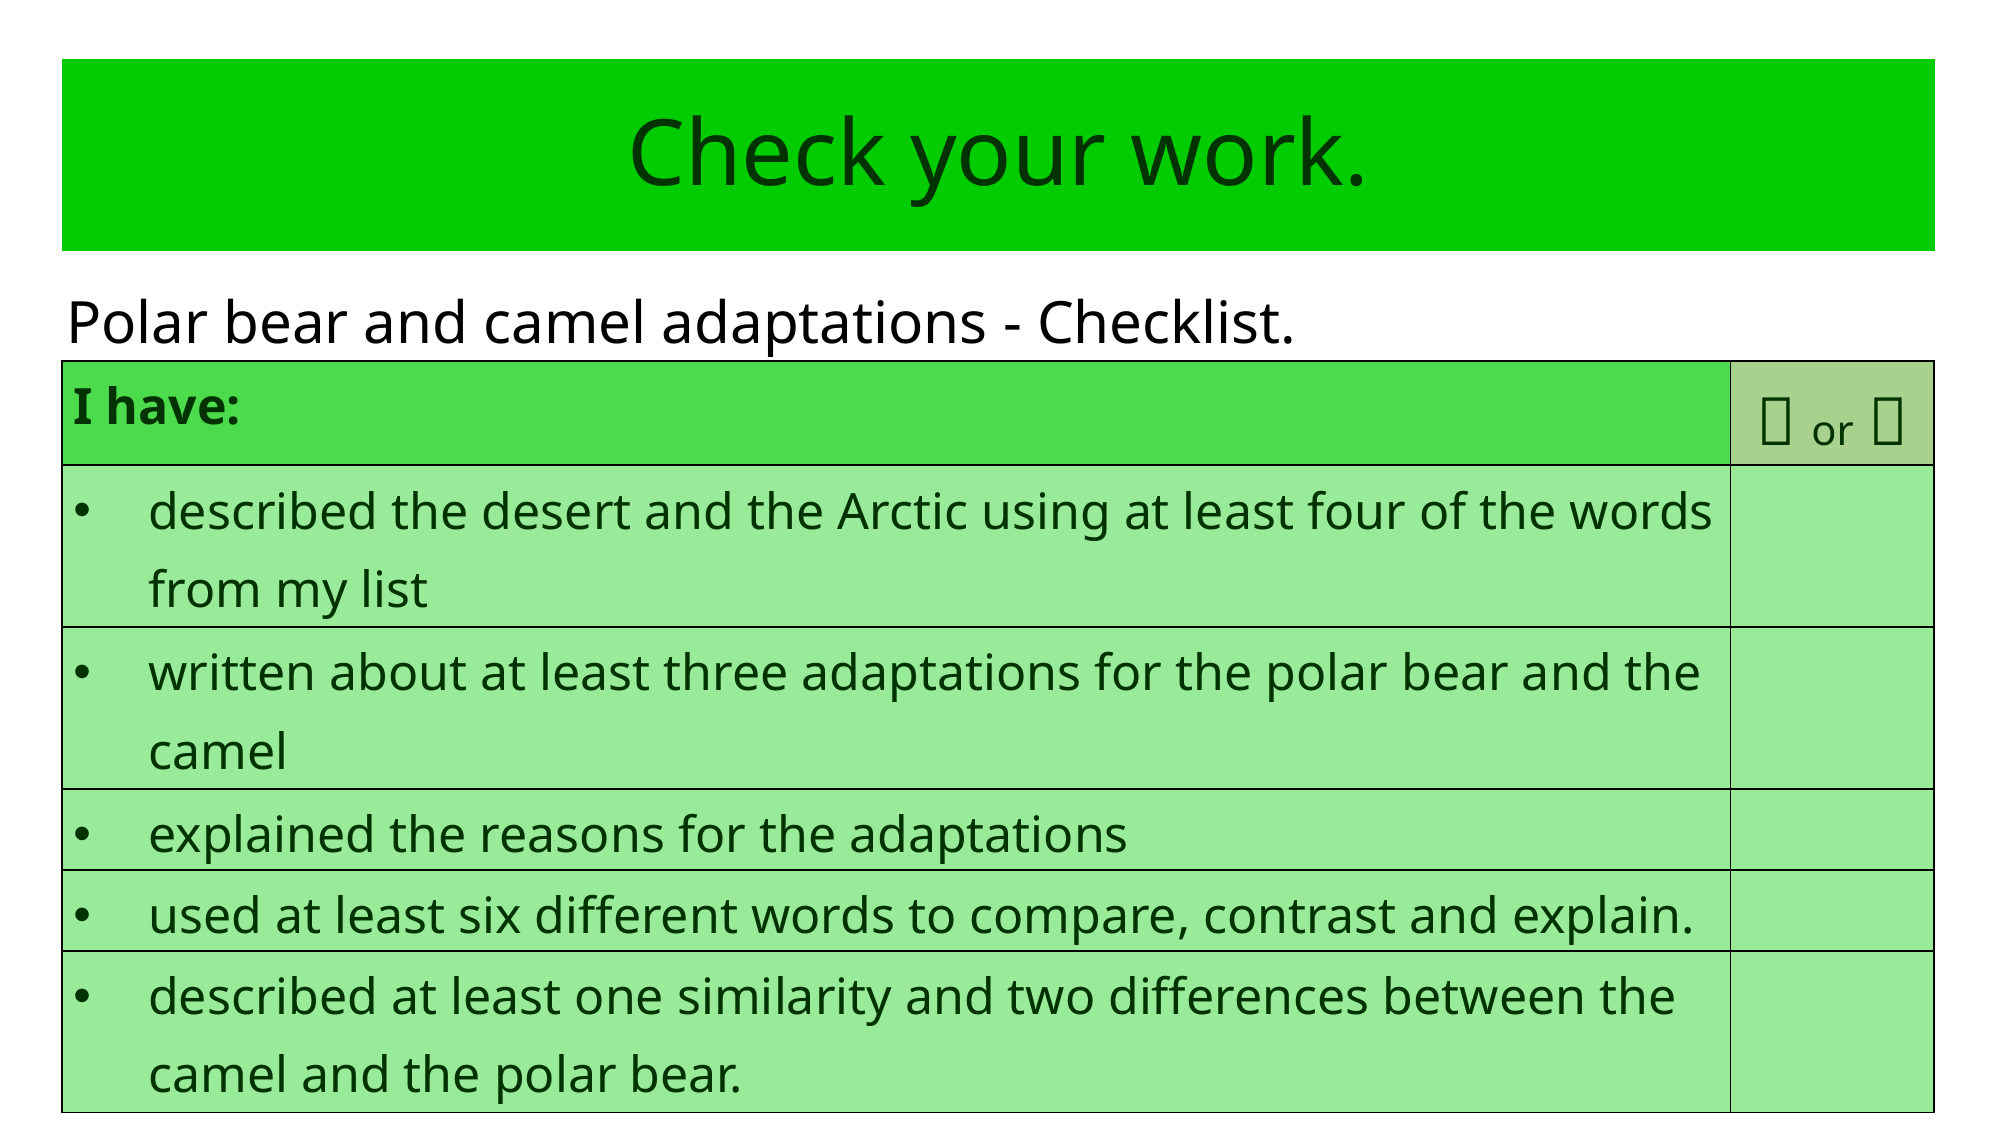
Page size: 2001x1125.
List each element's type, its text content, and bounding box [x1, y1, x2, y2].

table_header  or  [1731, 362, 1933, 464]
table_cell [1731, 466, 1933, 626]
table_cell [1731, 871, 1933, 950]
table_cell described the desert and the Arctic using at least four of the words from my list [63, 466, 1730, 626]
table_cell explained the reasons for the adaptations [63, 790, 1730, 869]
table_cell used at least six different words to compare, contrast and explain. [63, 871, 1730, 950]
title Check your work. [62, 59, 1935, 251]
table_cell [1731, 628, 1933, 788]
table_header I have: [63, 362, 1730, 464]
table_cell described at least one similarity and two differences between the camel and the polar bear. [63, 952, 1730, 1112]
table_cell written about at least three adaptations for the polar bear and the camel [63, 628, 1730, 788]
table_cell [1731, 952, 1933, 1112]
table_cell [1731, 790, 1933, 869]
text_box Polar bear and camel adaptations - Checklist. [51, 277, 1312, 363]
